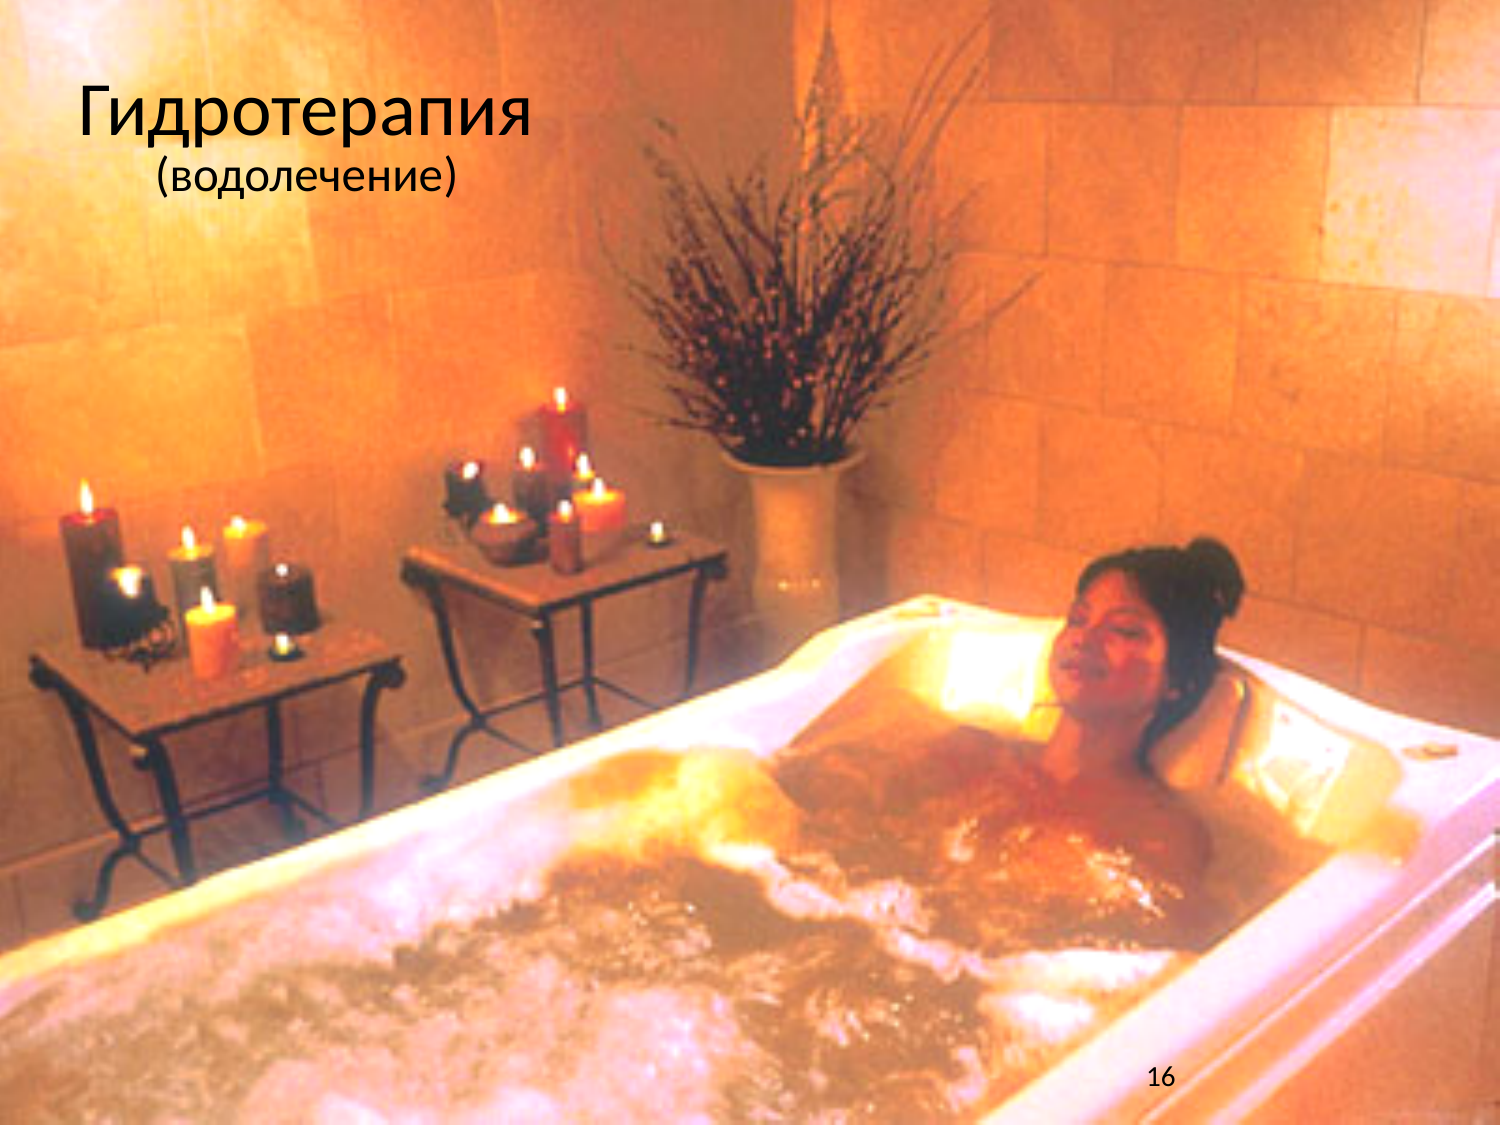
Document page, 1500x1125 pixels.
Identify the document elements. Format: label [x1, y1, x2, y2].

text_box [887, 1049, 1444, 1125]
picture [0, 0, 1500, 1125]
